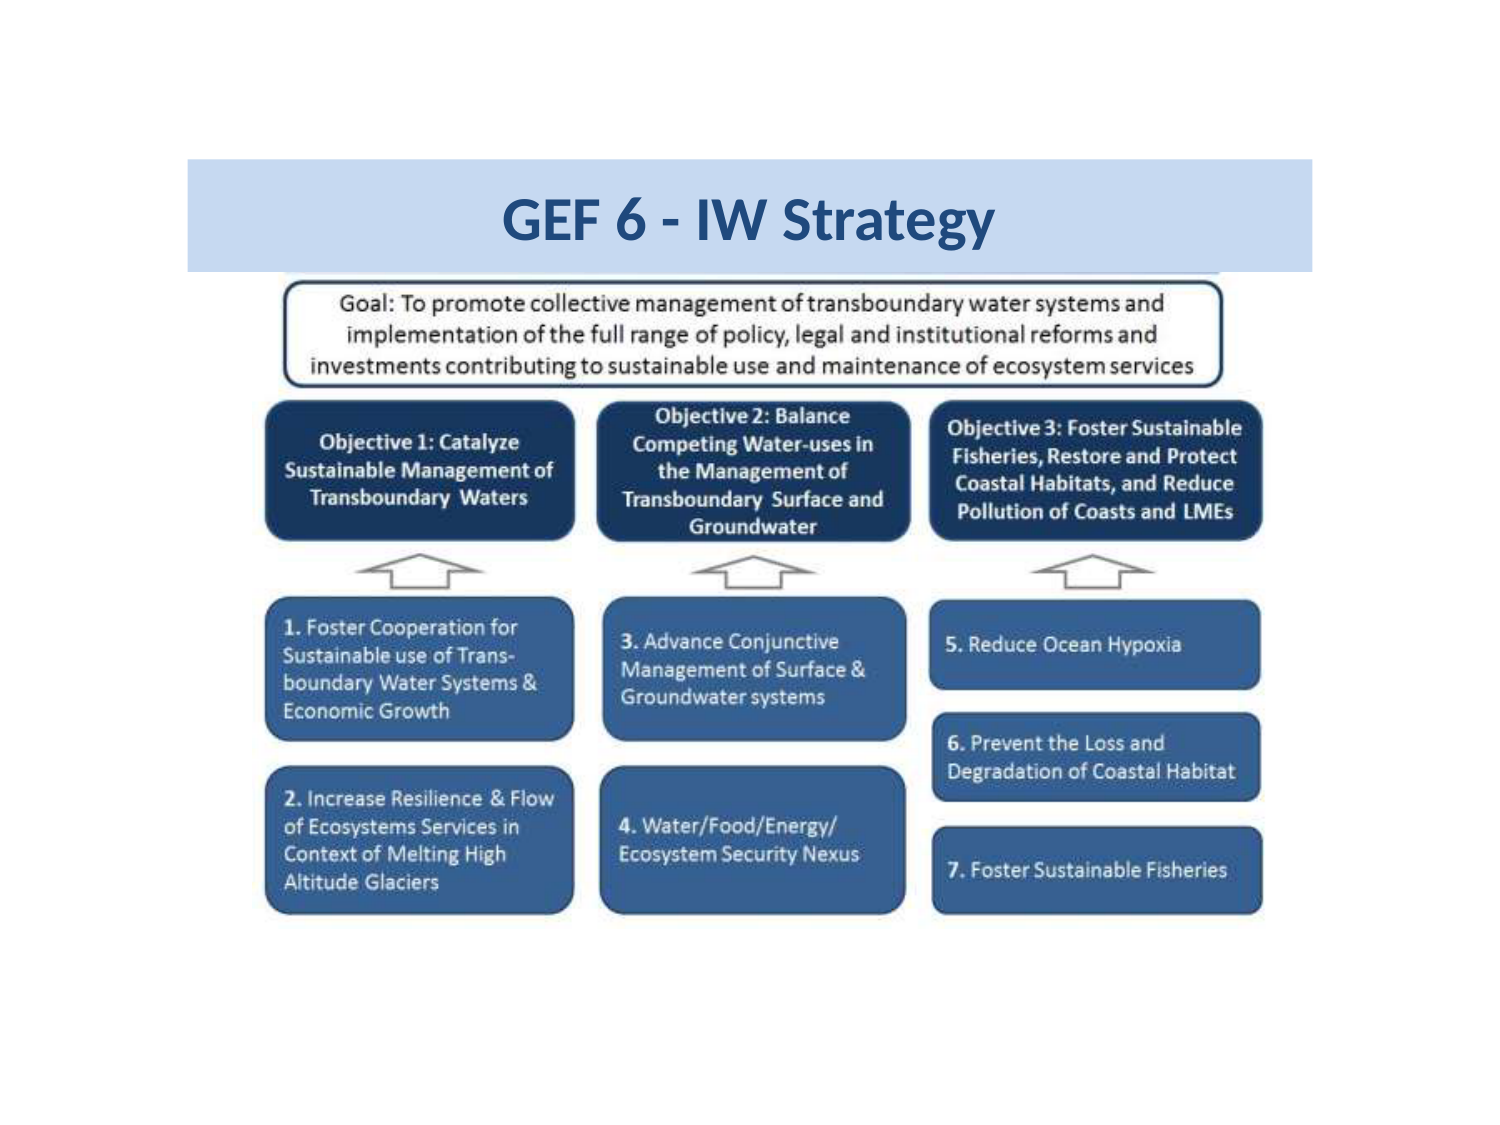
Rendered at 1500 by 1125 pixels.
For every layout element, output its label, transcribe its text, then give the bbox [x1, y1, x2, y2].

picture [252, 215, 1276, 929]
title GEF 6 - IW Strategy [187, 159, 1313, 273]
